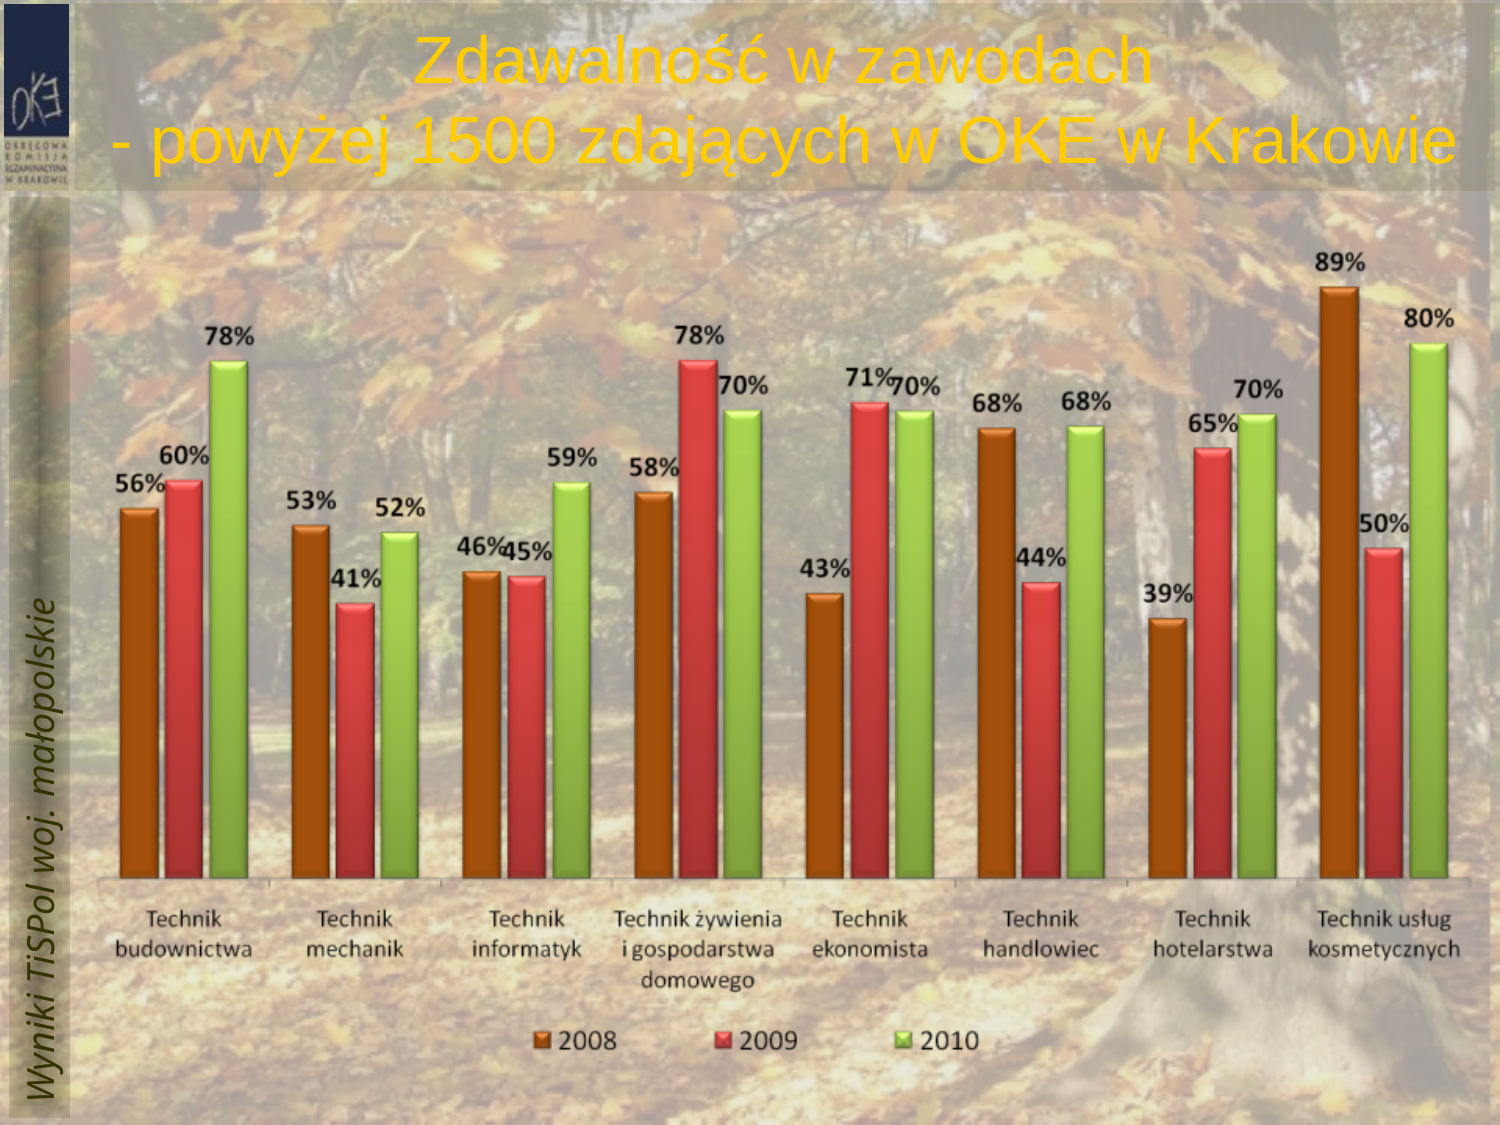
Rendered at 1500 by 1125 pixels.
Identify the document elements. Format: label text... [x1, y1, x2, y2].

picture [74, 190, 1495, 1079]
text_box Wyniki TiSPol woj. małopolskie [9, 197, 70, 1118]
title Zdawalność w zawodach - powyżej 1500 zdających w OKE w Krakowie [74, 3, 1495, 190]
